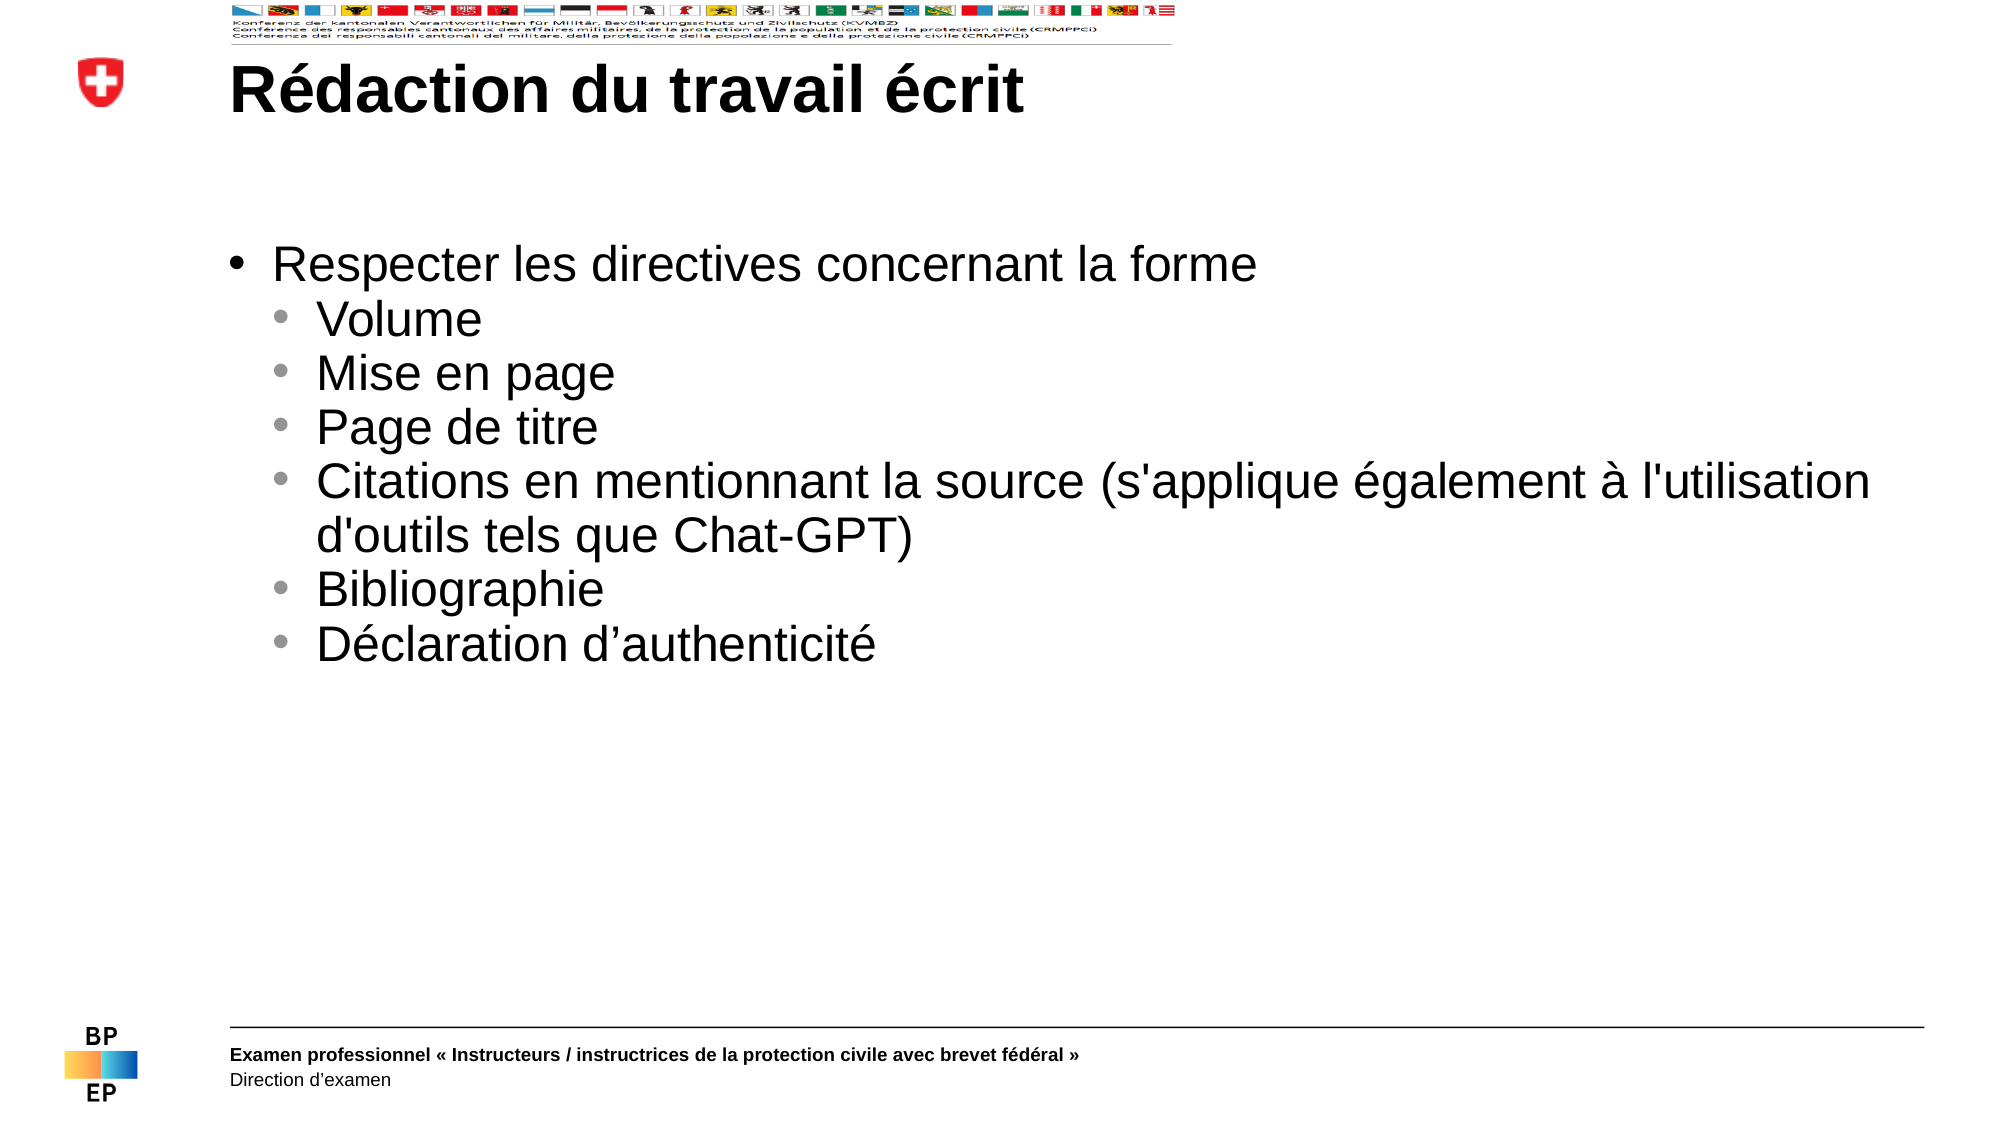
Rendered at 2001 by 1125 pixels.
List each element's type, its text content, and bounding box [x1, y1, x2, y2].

picture [61, 1021, 140, 1106]
list Respecter les directives concernant la forme Volume Mise en page Page de titre Citations en mentionnant la source (s'applique également à l'utilisation d'outils tels que Chat-GPT) Bibliographie Déclaration d’authenticité [228, 237, 1922, 981]
title Rédaction du travail écrit [229, 50, 1922, 199]
picture [229, 4, 1175, 46]
footer Examen professionnel « Instructeurs / instructrices de la protection civile avec brevet fédéral » Direction d’examen [229, 1040, 1177, 1088]
